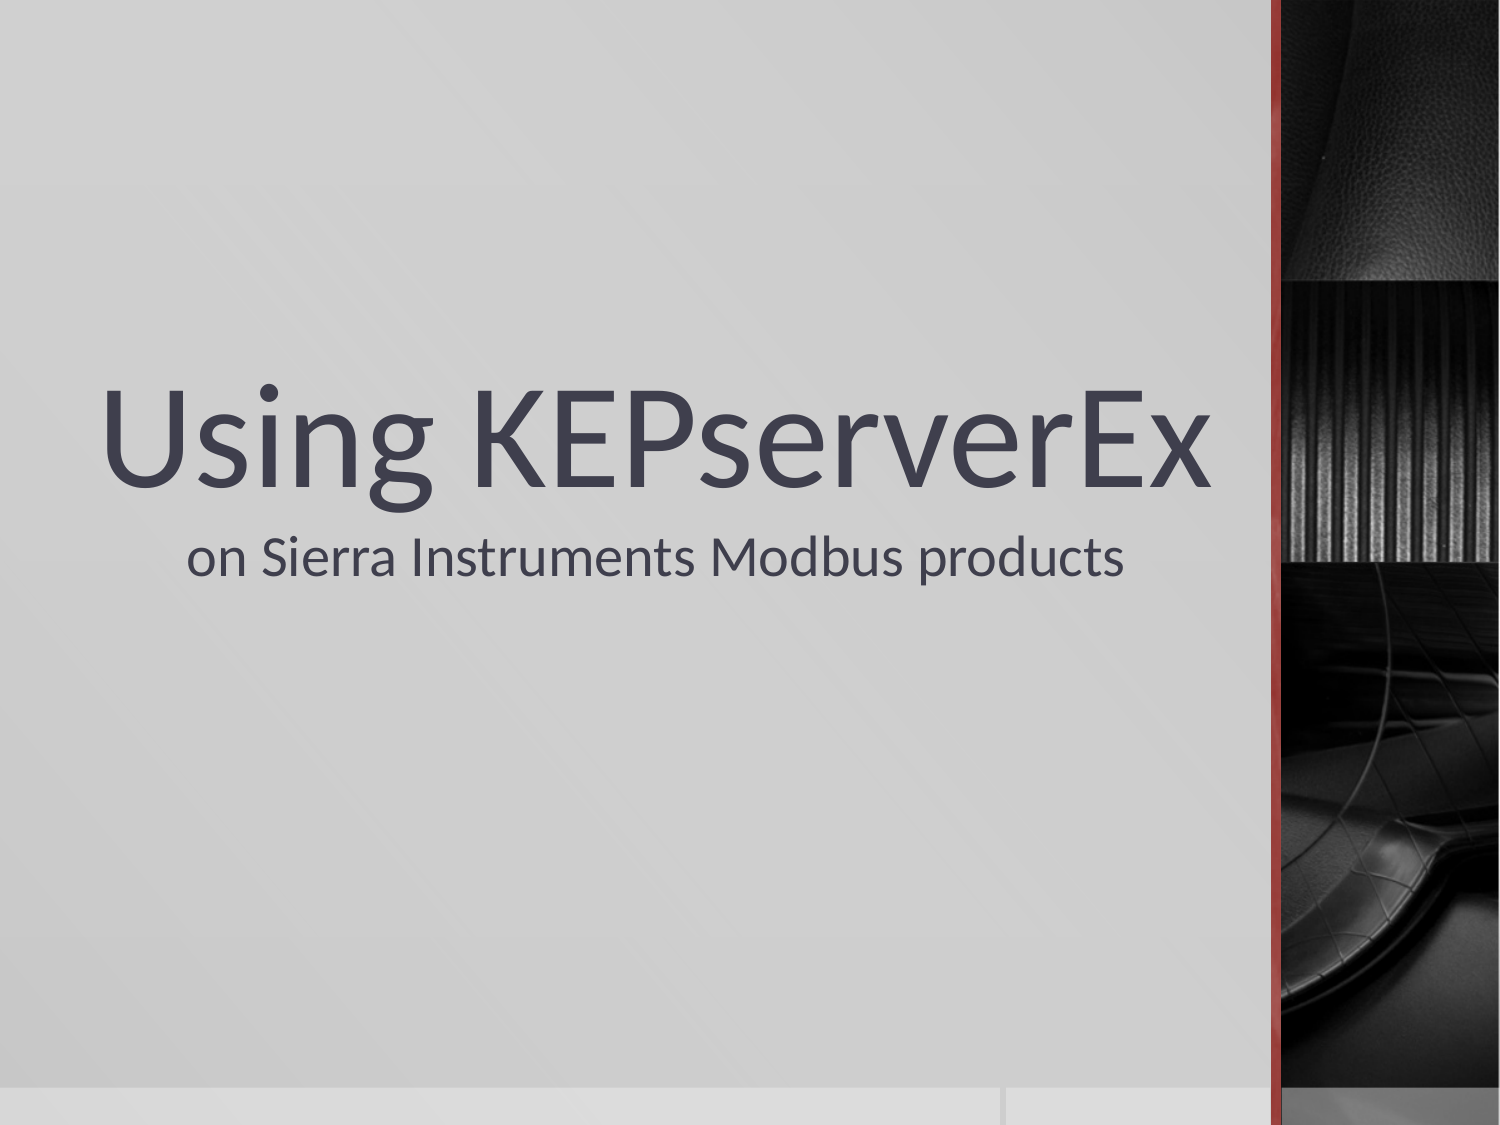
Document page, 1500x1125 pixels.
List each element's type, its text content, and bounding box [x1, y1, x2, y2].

picture [1281, 0, 1500, 1087]
title Using KEPserverEx on Sierra Instruments Modbus products [75, 412, 1238, 588]
